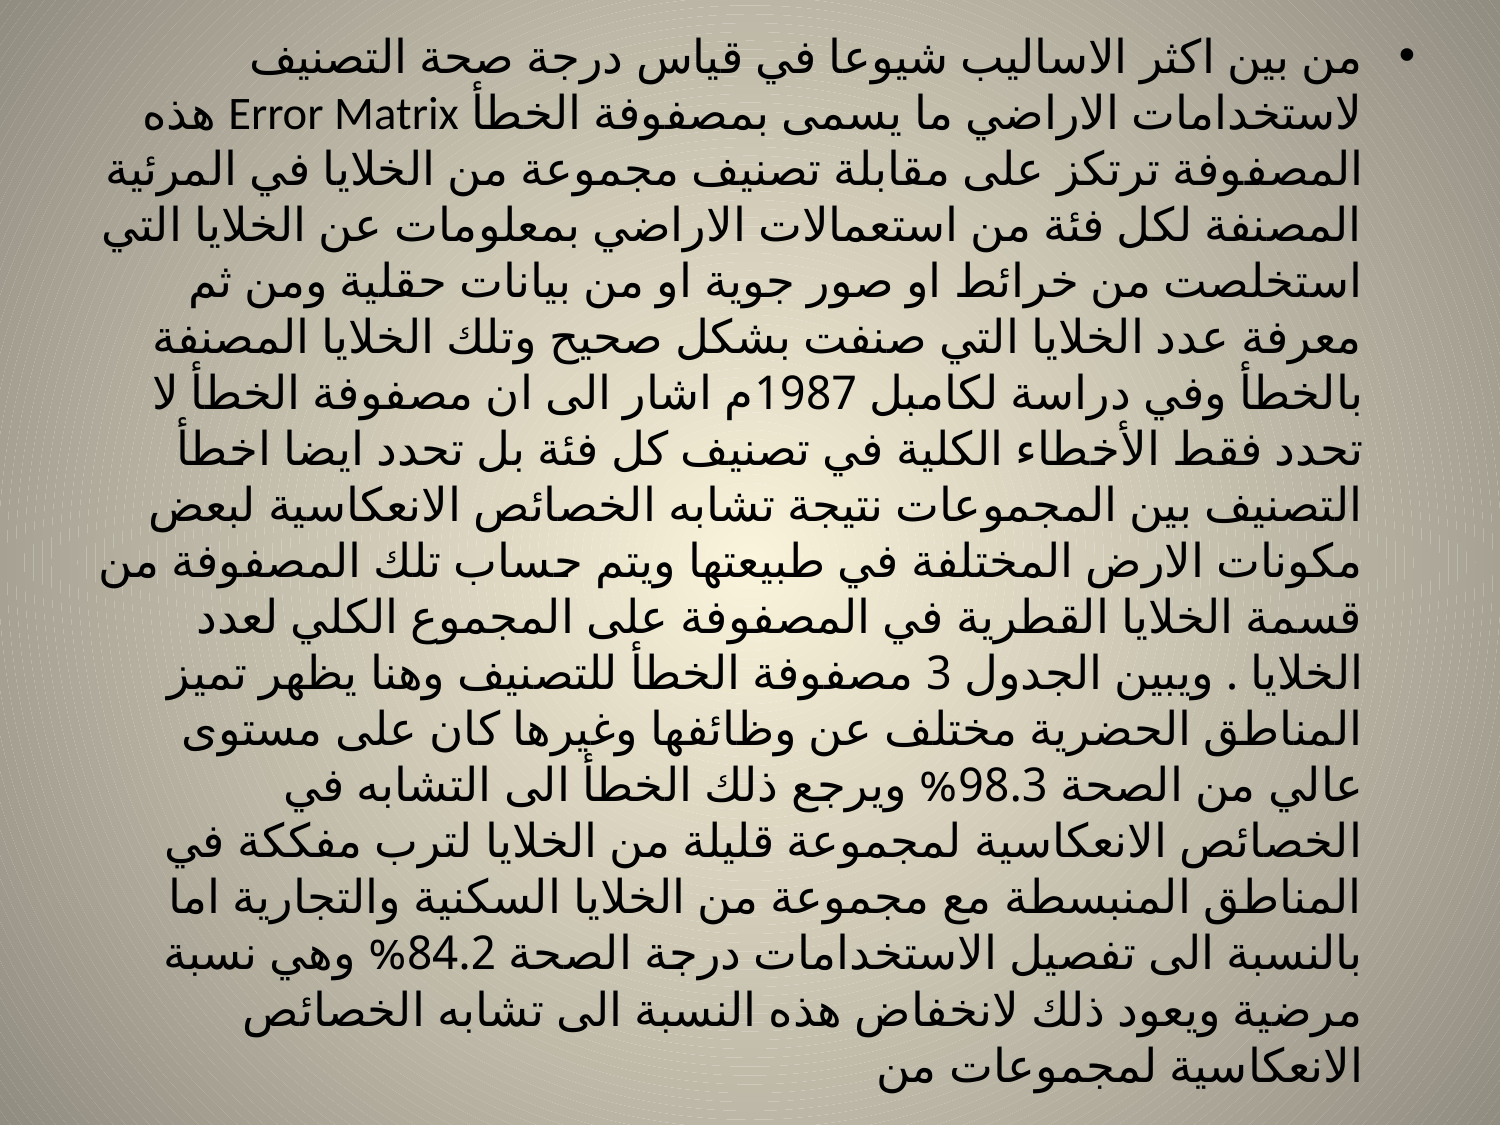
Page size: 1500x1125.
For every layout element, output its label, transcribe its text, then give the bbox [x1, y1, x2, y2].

list من بين اكثر الاساليب شيوعا في قياس درجة صحة التصنيف لاستخدامات الاراضي ما يسمى بمصفوفة الخطأ Error Matrix هذه المصفوفة ترتكز على مقابلة تصنيف مجموعة من الخلايا في المرئية المصنفة لكل فئة من استعمالات الاراضي بمعلومات عن الخلايا التي استخلصت من خرائط او صور جوية او من بيانات حقلية ومن ثم معرفة عدد الخلايا التي صنفت بشكل صحيح وتلك الخلايا المصنفة بالخطأ وفي دراسة لكامبل 1987م اشار الى ان مصفوفة الخطأ لا تحدد فقط الأخطاء الكلية في تصنيف كل فئة بل تحدد ايضا اخطأ التصنيف بين المجموعات نتيجة تشابه الخصائص الانعكاسية لبعض مكونات الارض المختلفة في طبيعتها ويتم حساب تلك المصفوفة من قسمة الخلايا القطرية في المصفوفة على المجموع الكلي لعدد الخلايا . ويبين الجدول 3 مصفوفة الخطأ للتصنيف وهنا يظهر تميز المناطق الحضرية مختلف عن وظائفها وغيرها كان على مستوى عالي من الصحة 98.3% ويرجع ذلك الخطأ الى التشابه في الخصائص الانعكاسية لمجموعة قليلة من الخلايا لترب مفككة في المناطق المنبسطة مع مجموعة من الخلايا السكنية والتجارية اما بالنسبة الى تفصيل الاستخدامات درجة الصحة 84.2% وهي نسبة مرضية ويعود ذلك لانخفاض هذه النسبة الى تشابه الخصائص الانعكاسية لمجموعات من [75, 19, 1425, 1106]
